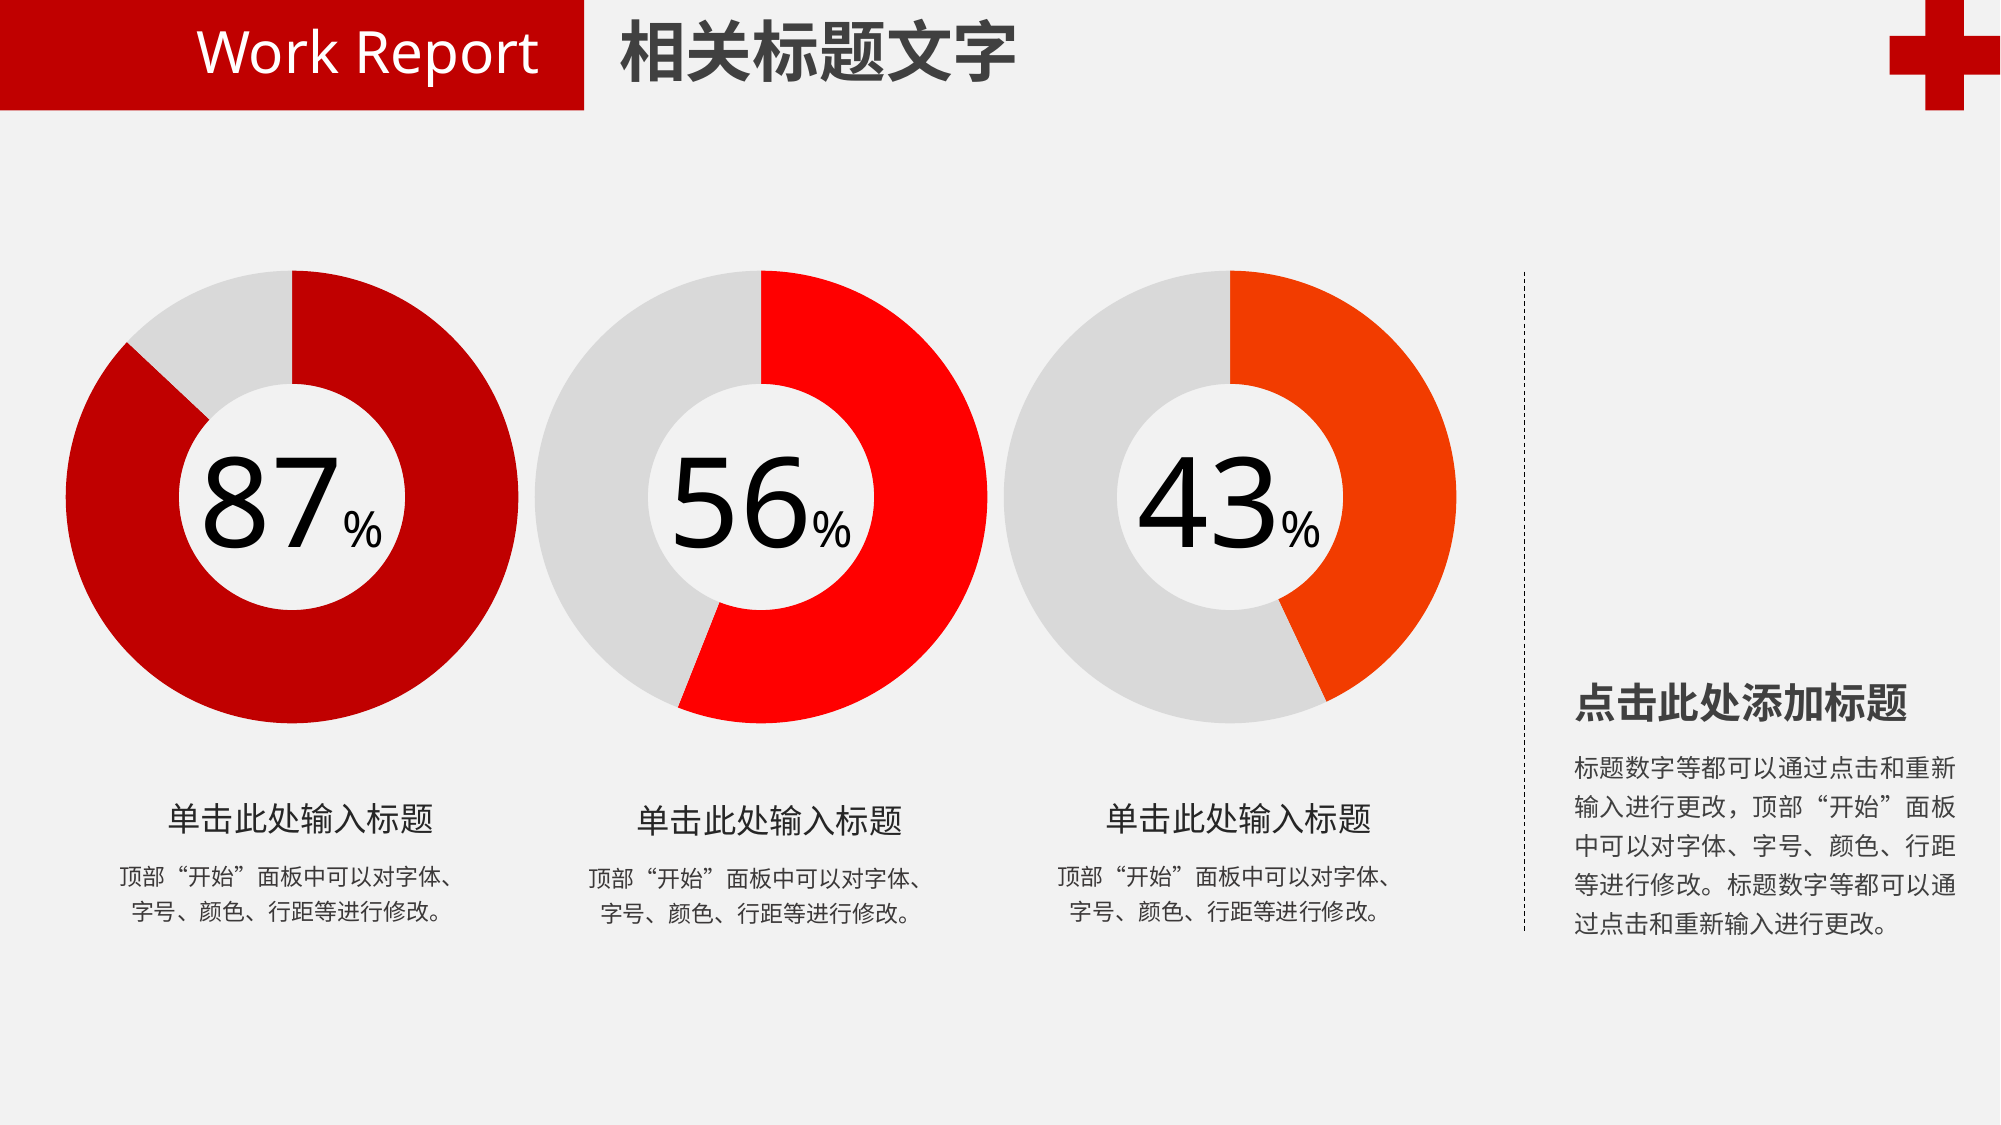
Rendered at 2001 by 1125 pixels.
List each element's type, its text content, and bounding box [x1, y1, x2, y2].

text_box 标题数字等都可以通过点击和重新输入进行更改，顶部“开始”面板中可以对字体、字号、颜色、行距等进行修改。标题数字等都可以通过点击和重新输入进行更改。 [1559, 736, 1972, 946]
text_box Work Report [181, 15, 555, 94]
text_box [994, 258, 1466, 929]
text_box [525, 258, 997, 931]
text_box 相关标题文字 [604, 11, 1363, 98]
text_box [56, 258, 525, 929]
text_box 点击此处添加标题 [1559, 654, 1972, 735]
